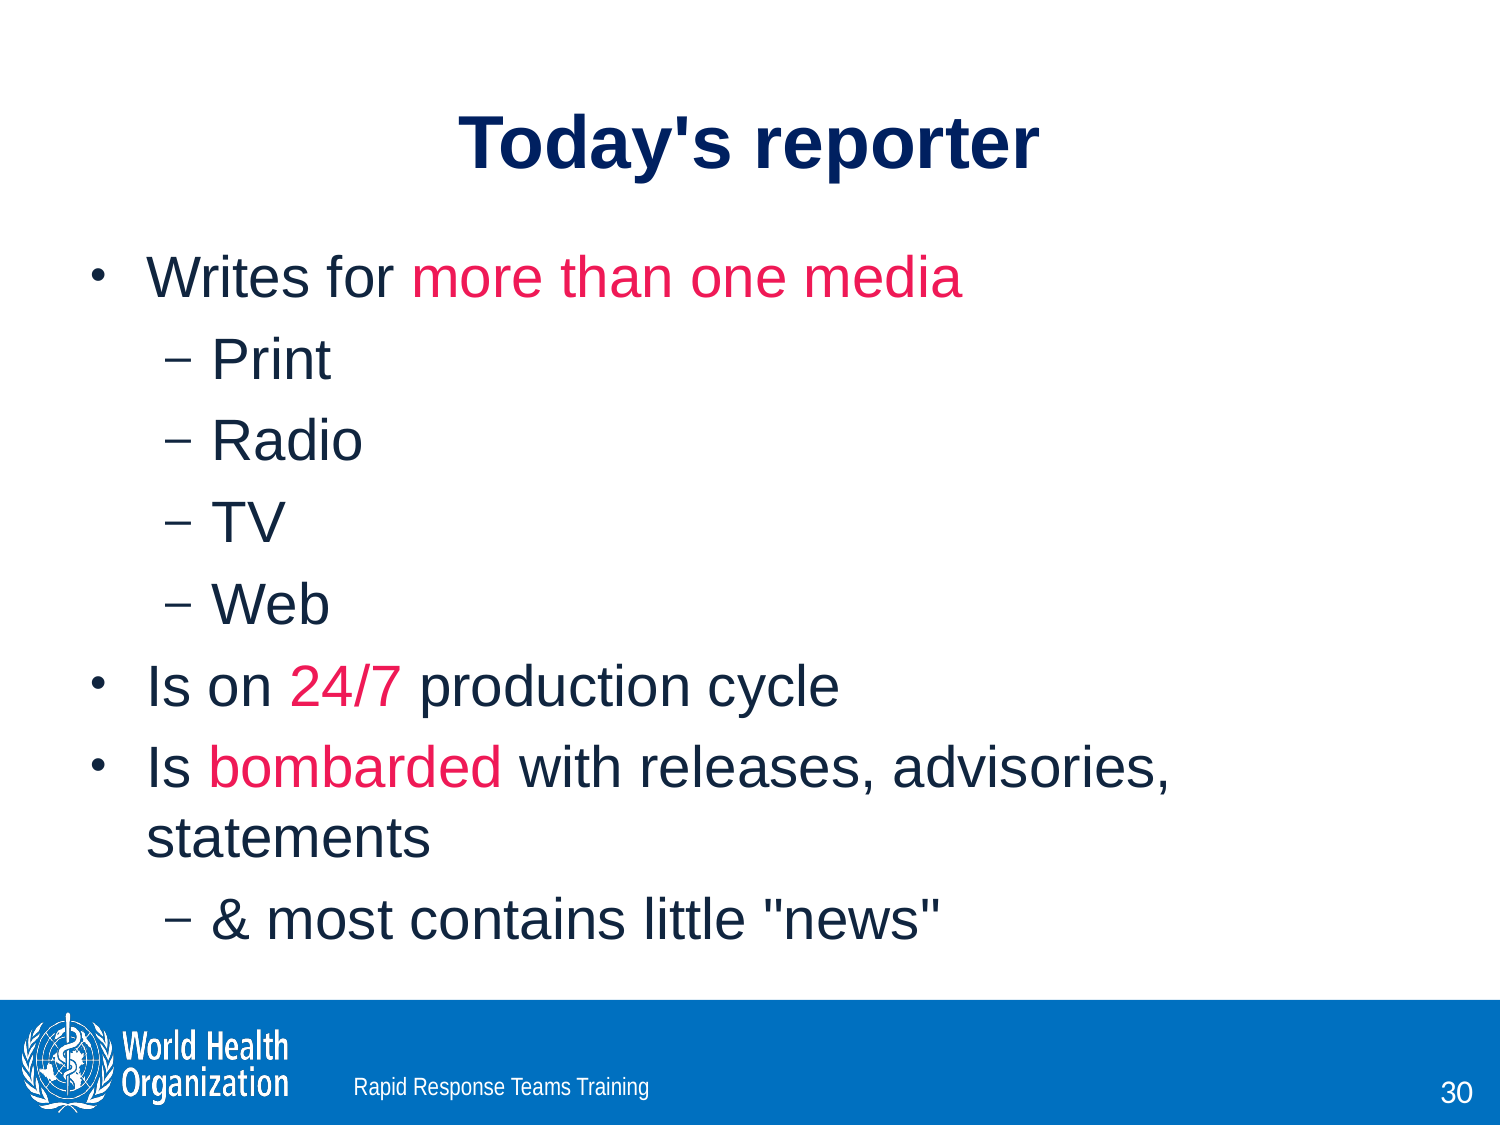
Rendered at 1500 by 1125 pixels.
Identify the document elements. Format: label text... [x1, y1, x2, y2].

title Today's reporter [75, 45, 1425, 231]
list Writes for more than one media Print Radio TV Web Is on 24/7 production cycle Is bombarded with releases, advisories, statements & most contains little "news" [75, 231, 1425, 975]
picture [21, 1012, 288, 1113]
